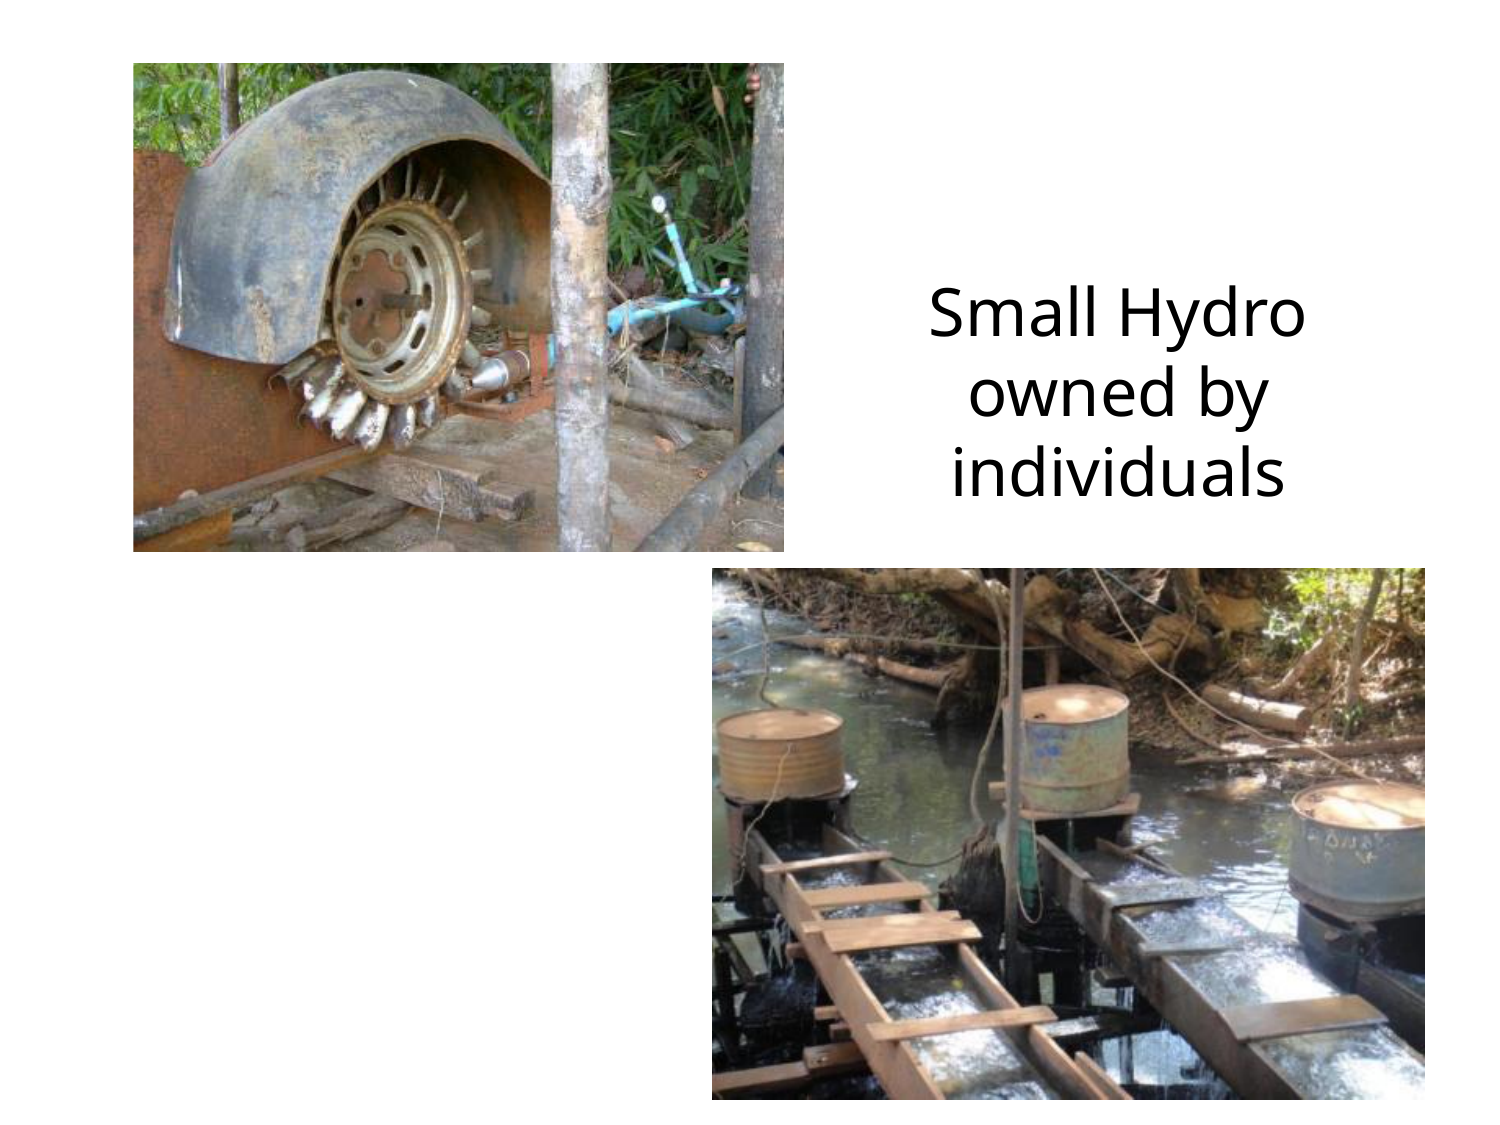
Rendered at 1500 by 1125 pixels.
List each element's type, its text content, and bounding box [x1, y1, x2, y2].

picture [712, 568, 1426, 1101]
text_box Small Hydro owned by individuals [837, 262, 1400, 518]
picture [133, 62, 785, 553]
